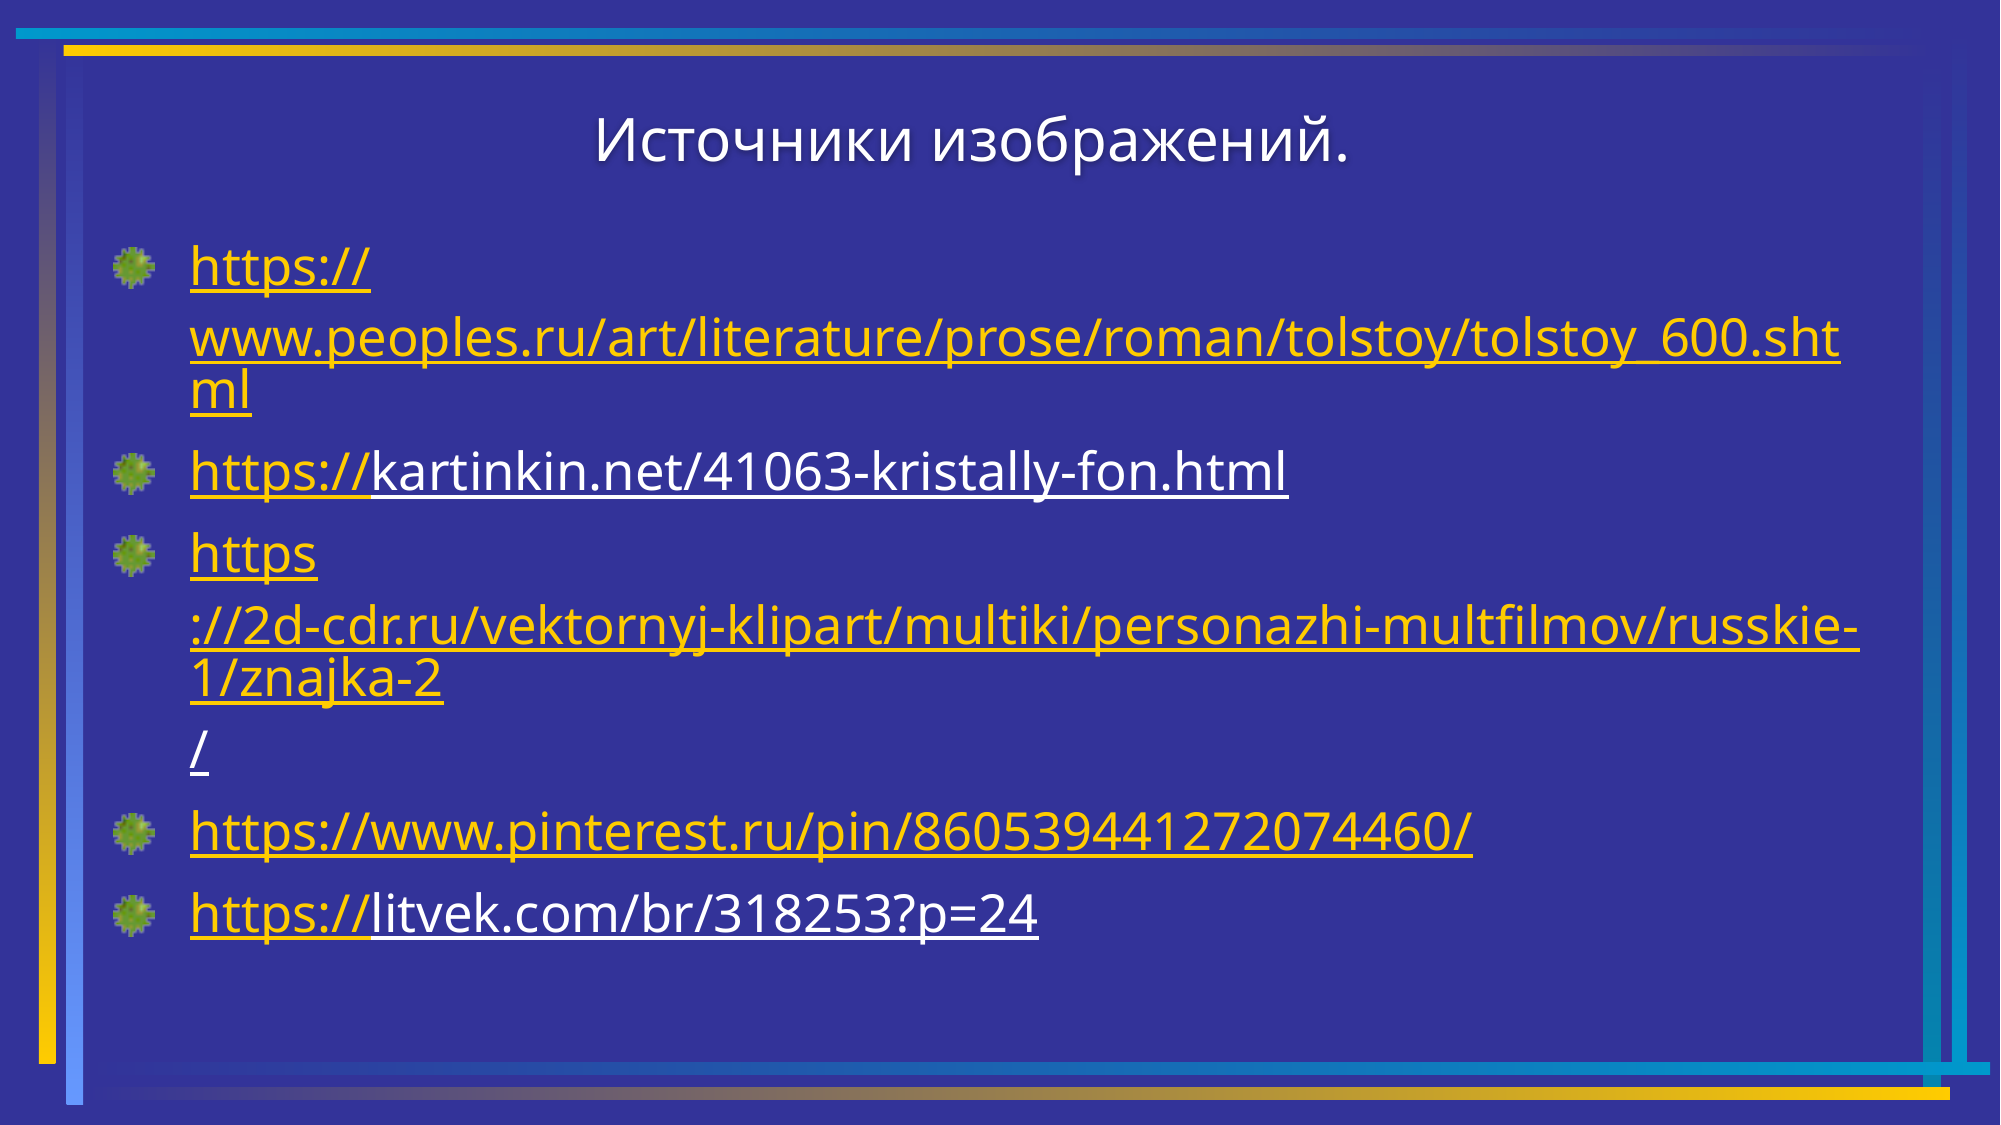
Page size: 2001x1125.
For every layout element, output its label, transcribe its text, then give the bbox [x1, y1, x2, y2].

title Источники изображений. [575, 91, 1425, 225]
picture [113, 247, 155, 289]
list https://www.peoples.ru/art/literature/prose/roman/tolstoy/tolstoy_600.shtml https://kartinkin.net/41063-kristally-fon.html https://2d-cdr.ru/vektornyj-klipart/multiki/personazhi-multfilmov/russkie-1/znajka-2/ https://www.pinterest.ru/pin/860539441272074460/ https://litvek.com/br/318253?p=24 [98, 225, 1890, 858]
picture [113, 535, 155, 577]
picture [113, 813, 155, 855]
picture [1545, 1062, 1552, 1075]
picture [113, 895, 155, 937]
picture [113, 453, 155, 495]
